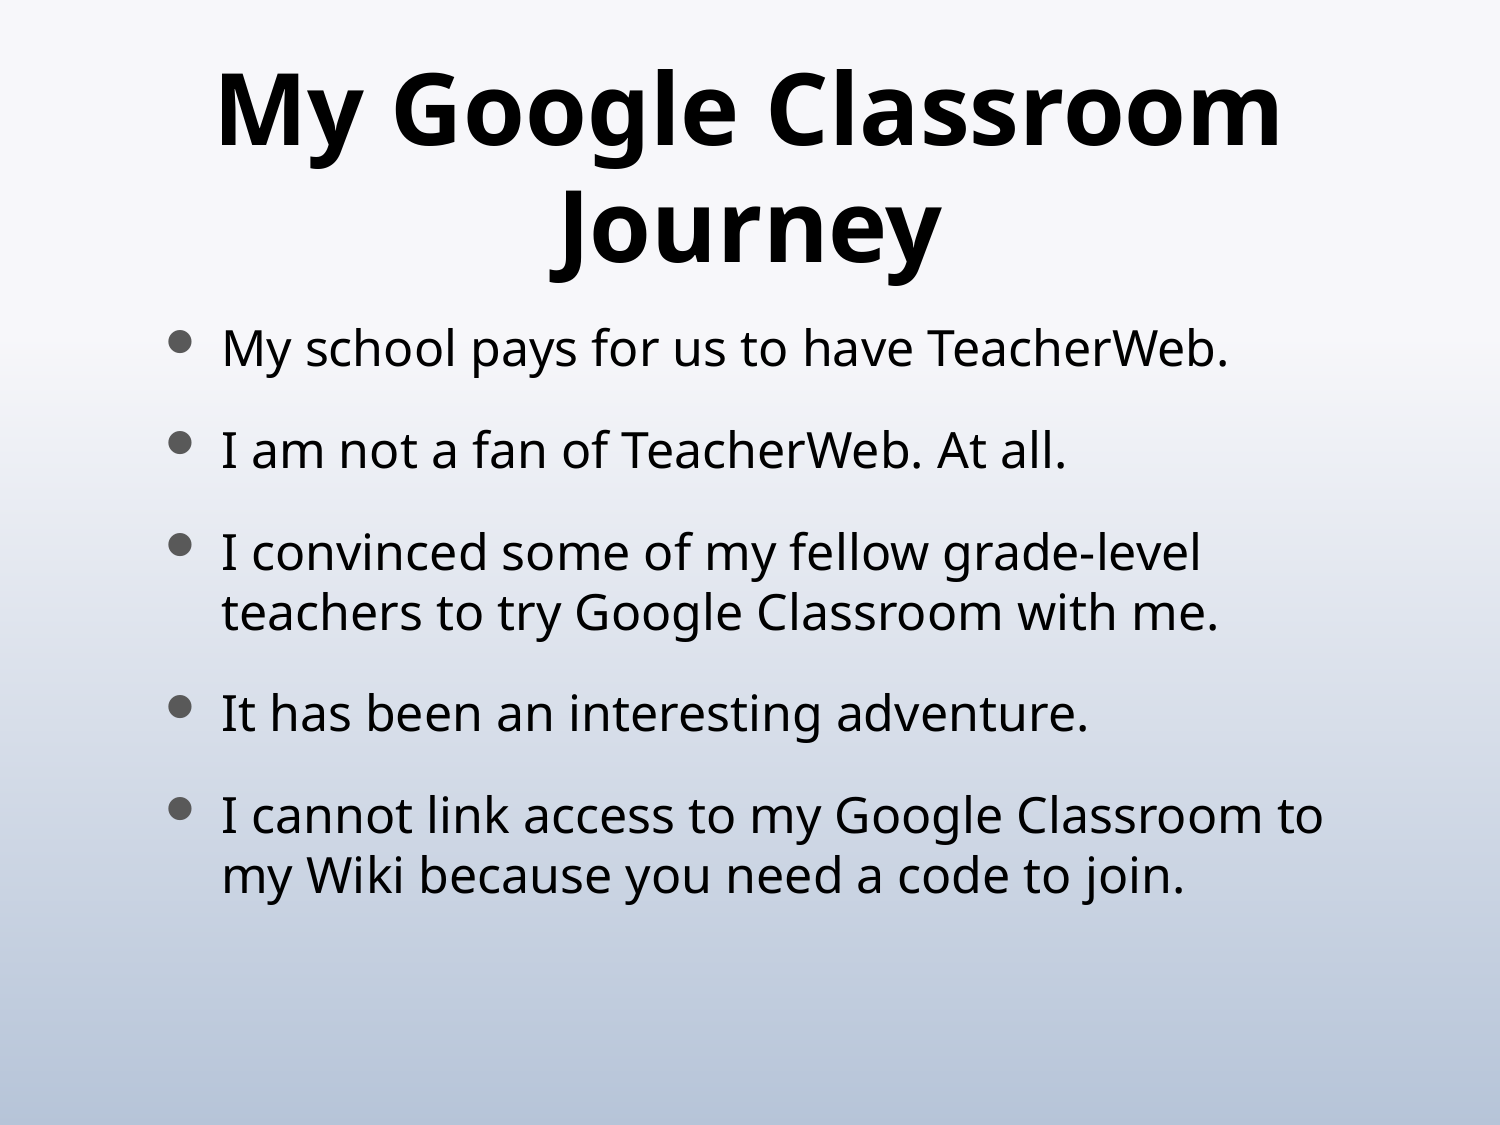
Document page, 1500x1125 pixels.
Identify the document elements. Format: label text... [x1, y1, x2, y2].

title My Google Classroom Journey [0, 61, 1500, 270]
list My school pays for us to have TeacherWeb. I am not a fan of TeacherWeb. At all. I convinced some of my fellow grade-level teachers to try Google Classroom with me. It has been an interesting adventure. I cannot link access to my Google Classroom to my Wiki because you need a code to join. [150, 309, 1350, 1016]
